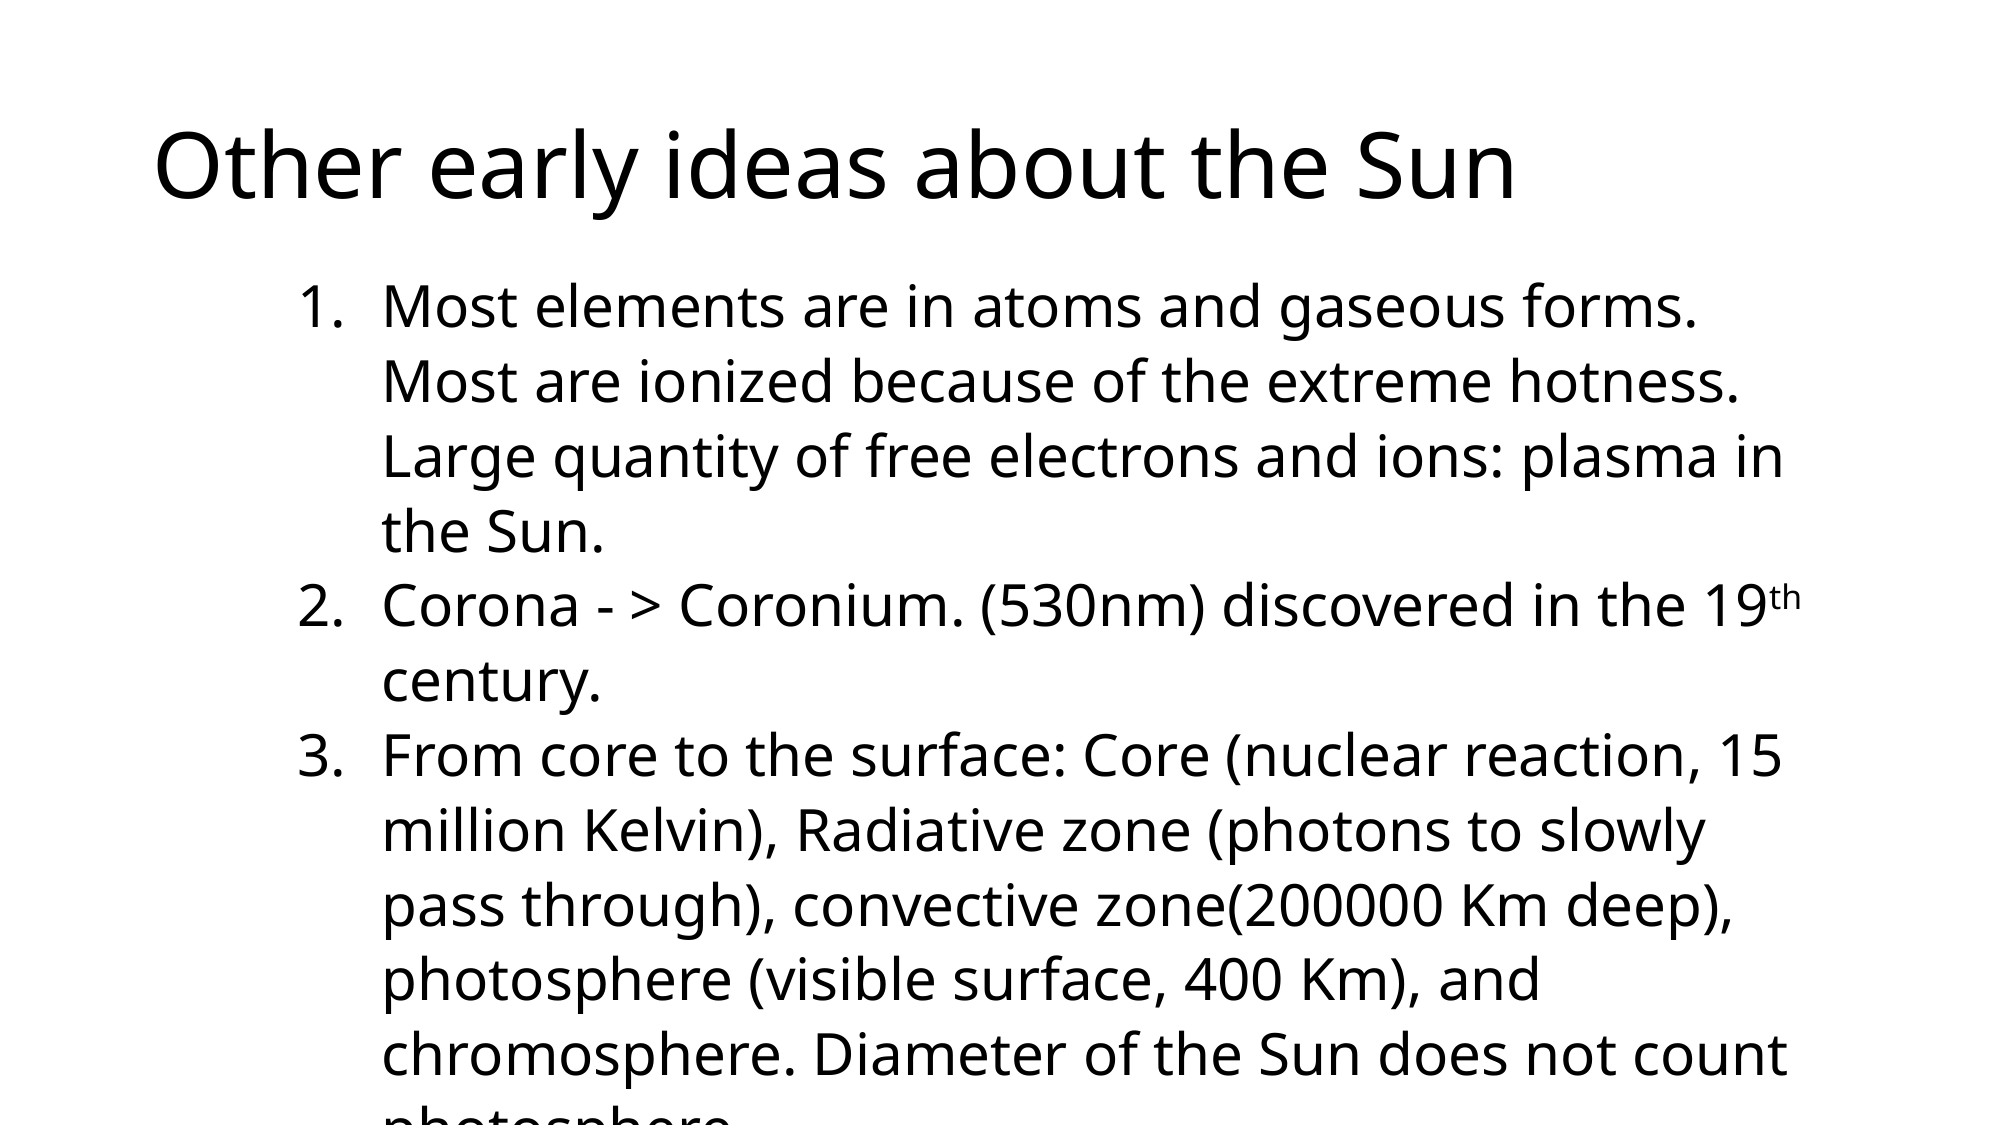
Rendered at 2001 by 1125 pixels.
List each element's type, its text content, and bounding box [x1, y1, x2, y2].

text_box Most elements are in atoms and gaseous forms. Most are ionized because of the extreme hotness. Large quantity of free electrons and ions: plasma in the Sun. Corona - > Coronium. (530nm) discovered in the 19th century. From core to the surface: Core (nuclear reaction, 15 million Kelvin), Radiative zone (photons to slowly pass through), convective zone(200000 Km deep), photosphere (visible surface, 400 Km), and chromosphere. Diameter of the Sun does not count photosphere. [170, 256, 1844, 1125]
title Other early ideas about the Sun [137, 59, 1863, 278]
